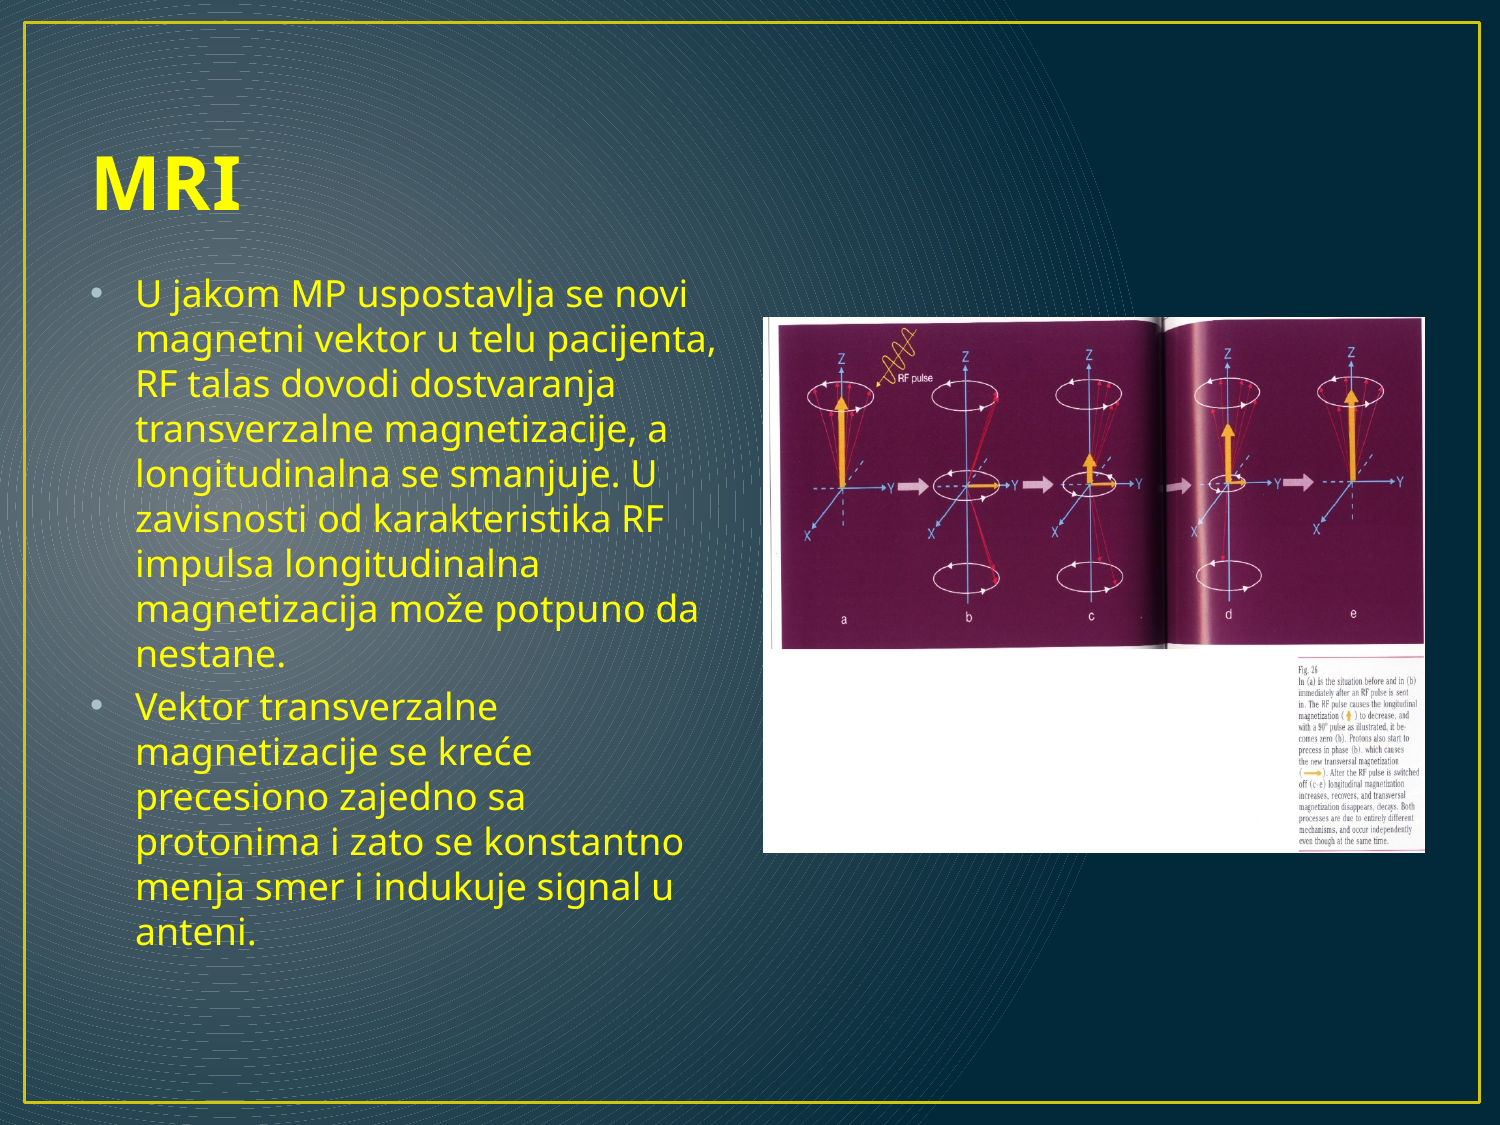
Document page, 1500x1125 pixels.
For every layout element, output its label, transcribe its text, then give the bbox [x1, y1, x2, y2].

picture [1100, 311, 1108, 317]
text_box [763, 317, 1426, 854]
list U jakom MP uspostavlja se novi magnetni vektor u telu pacijenta, RF talas dovodi dostvaranja transverzalne magnetizacije, a longitudinalna se smanjuje. U zavisnosti od karakteristika RF impulsa longitudinalna magnetizacija može potpuno da nestane. Vektor transverzalne magnetizacije se kreće precesiono zajedno sa protonima i zato se konstantno menja smer i indukuje signal u anteni. [75, 262, 737, 1007]
picture [1046, 858, 1056, 867]
title MRI [75, 45, 1425, 233]
